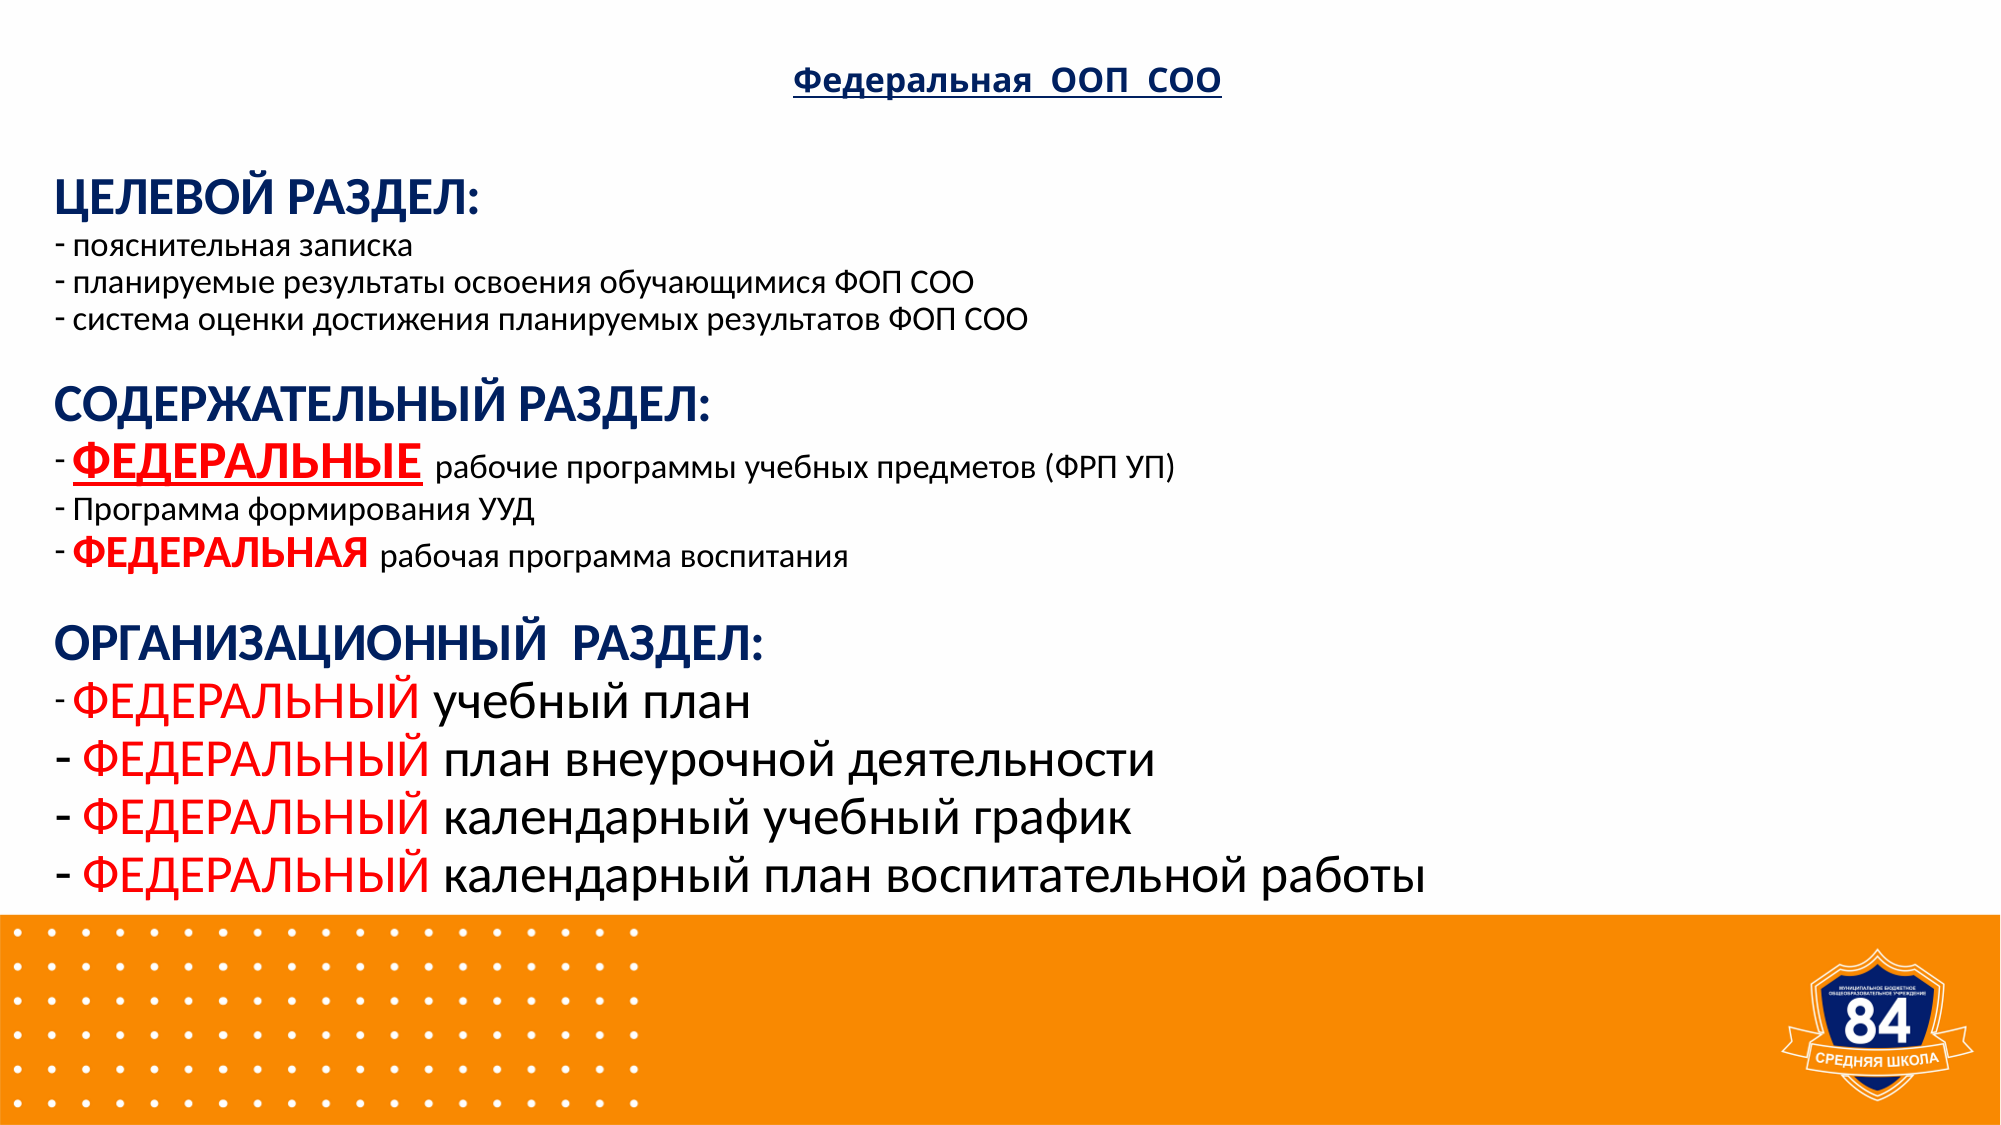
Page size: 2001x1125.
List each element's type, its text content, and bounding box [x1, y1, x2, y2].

list ЦЕЛЕВОЙ РАЗДЕЛ: пояснительная записка планируемые результаты освоения обучающимися ФОП СОО система оценки достижения планируемых результатов ФОП СОО СОДЕРЖАТЕЛЬНЫЙ РАЗДЕЛ: ФЕДЕРАЛЬНЫЕ рабочие программы учебных предметов (ФРП УП) Программа формирования УУД ФЕДЕРАЛЬНАЯ рабочая программа воспитания ОРГАНИЗАЦИОННЫЙ РАЗДЕЛ: ФЕДЕРАЛЬНЫЙ учебный план ФЕДЕРАЛЬНЫЙ план внеурочной деятельности ФЕДЕРАЛЬНЫЙ календарный учебный график ФЕДЕРАЛЬНЫЙ календарный план воспитательной работы [39, 160, 1961, 919]
title Федеральная ООП СОО [55, 19, 1961, 149]
picture [0, 0, 2001, 1125]
